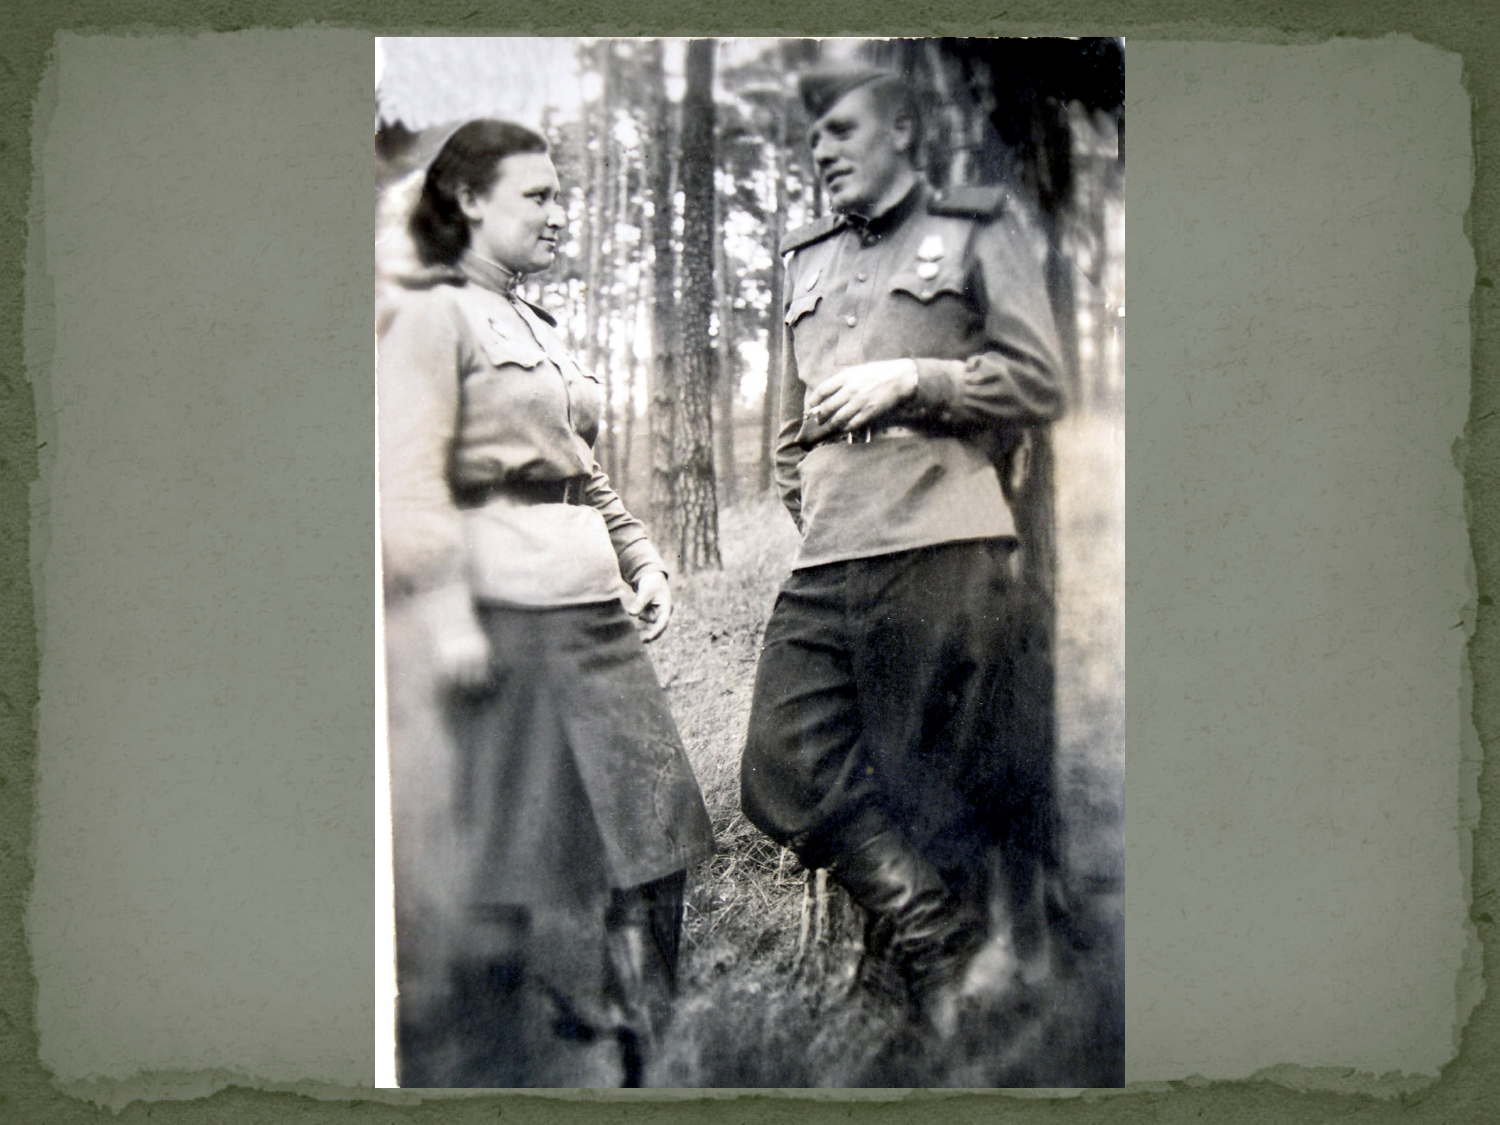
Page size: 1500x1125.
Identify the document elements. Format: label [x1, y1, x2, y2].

picture [375, 37, 1125, 1088]
